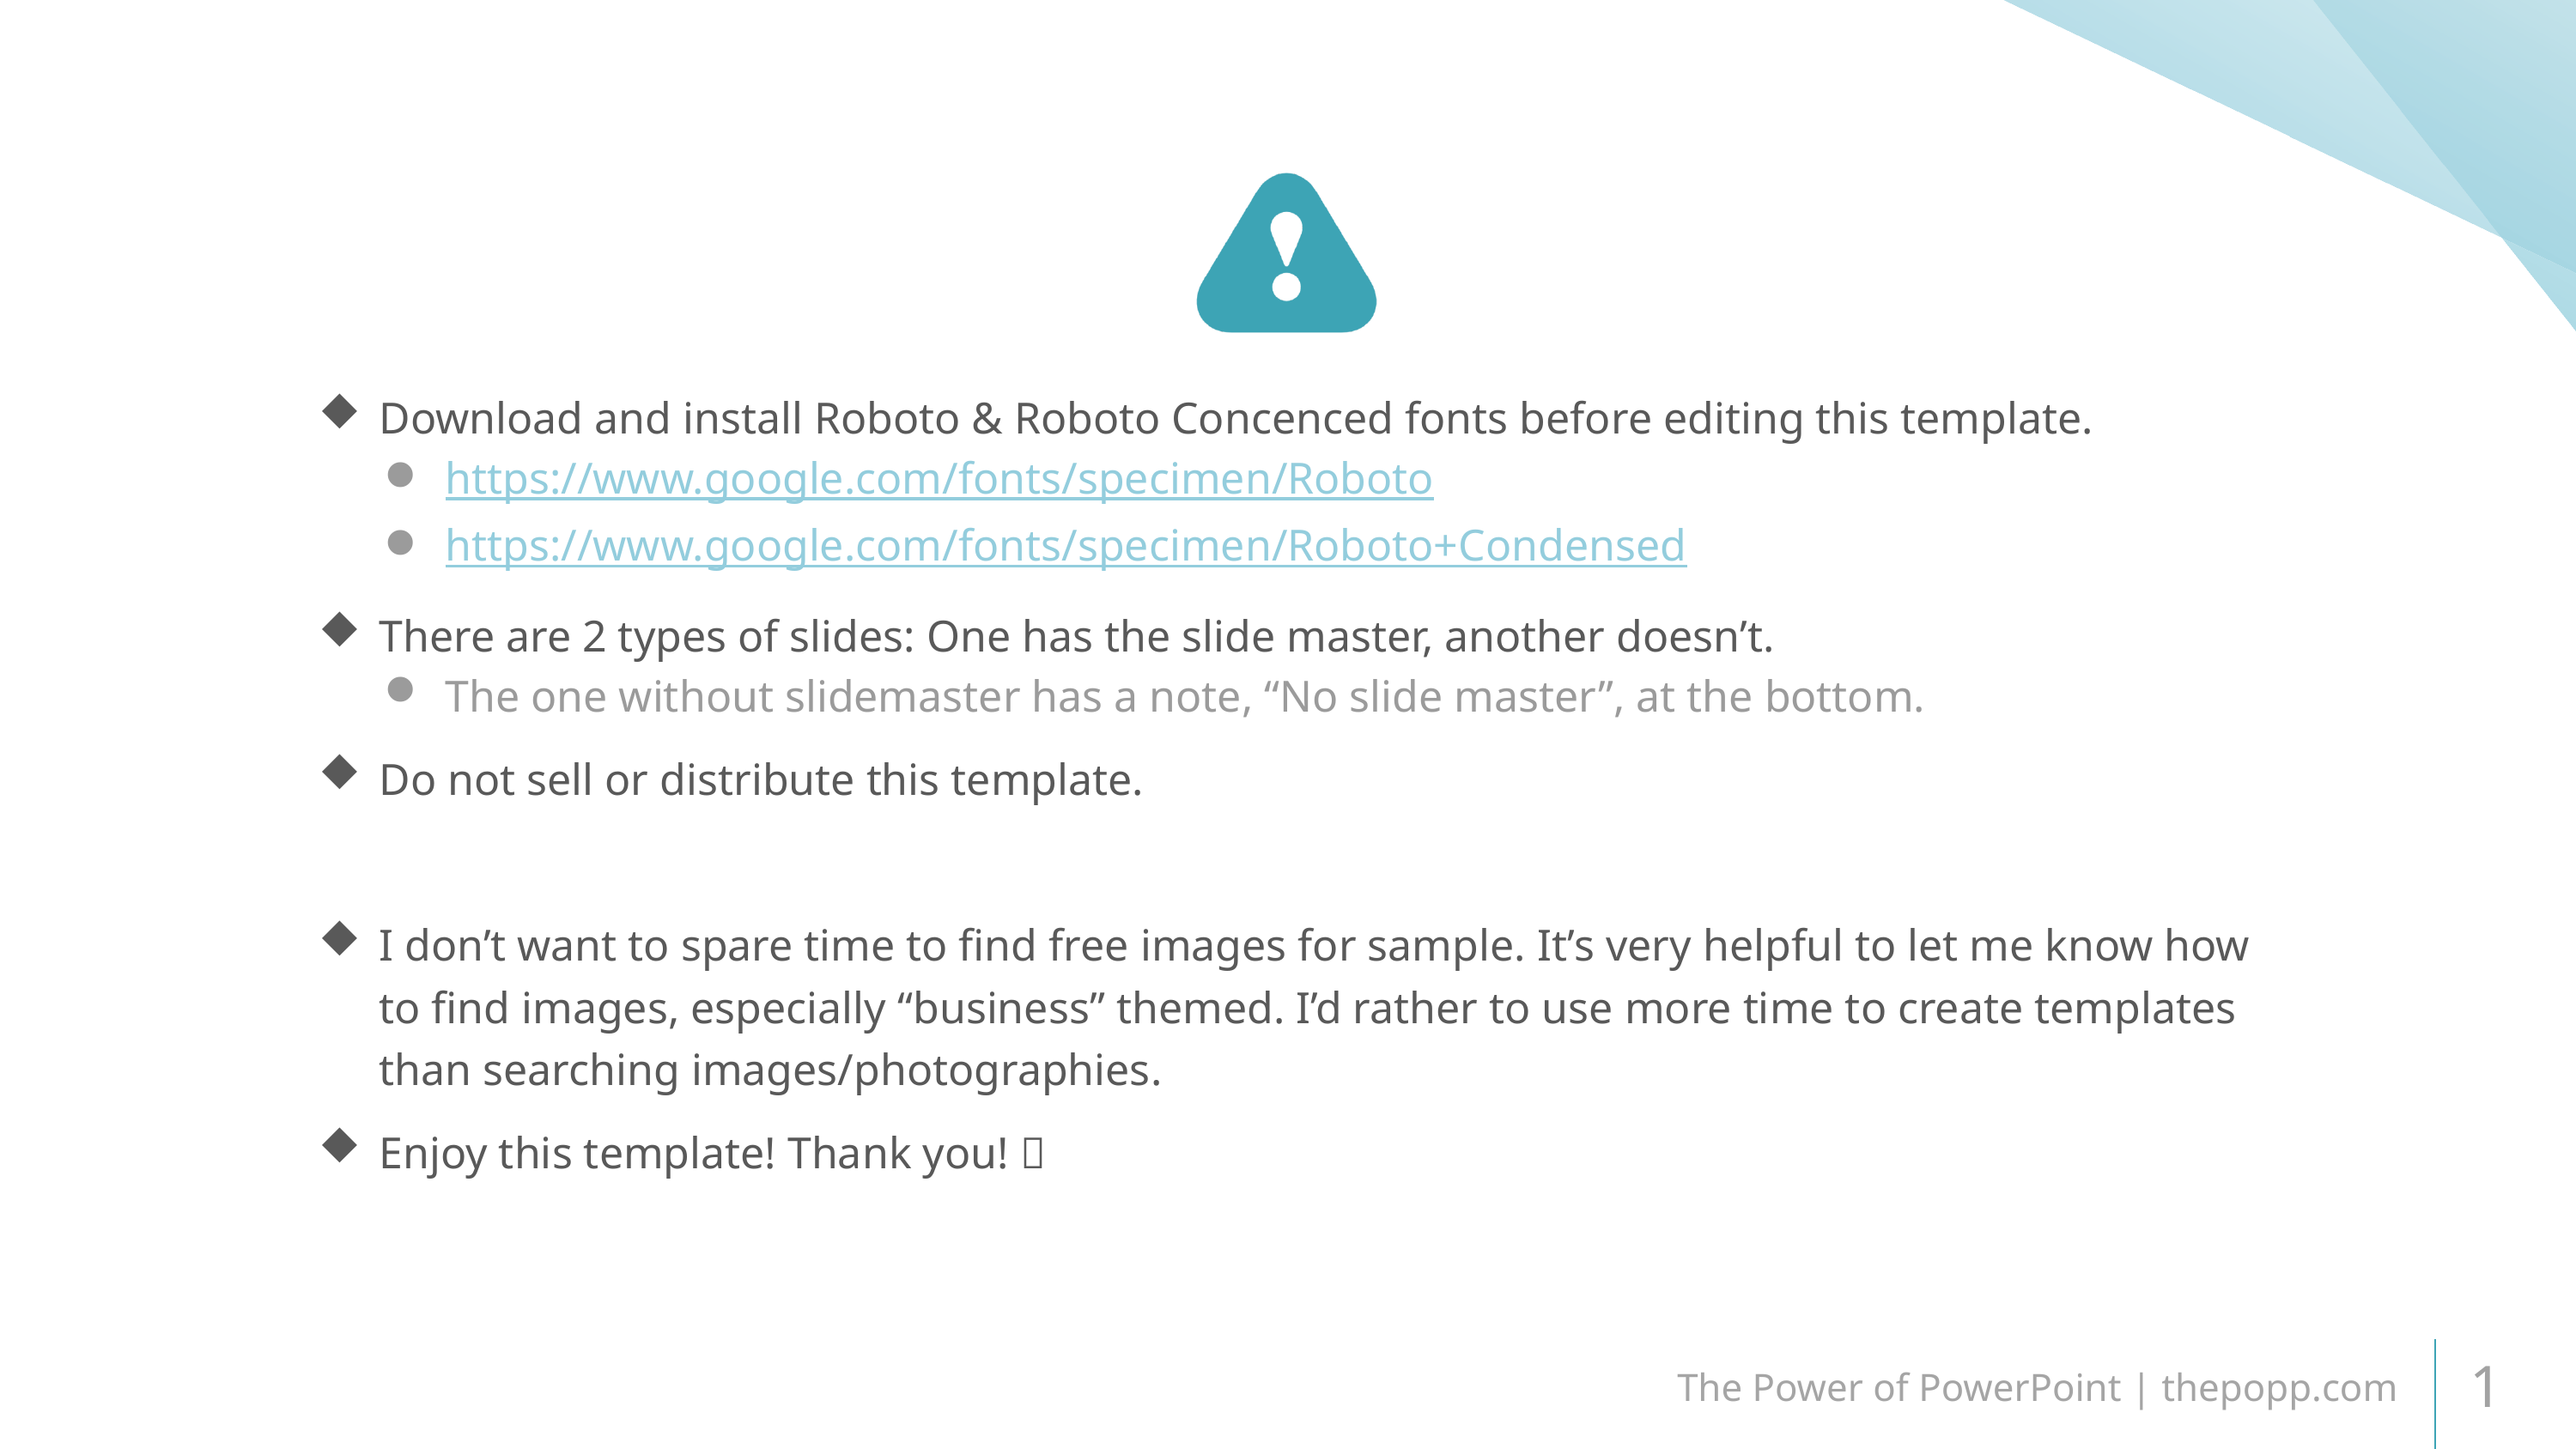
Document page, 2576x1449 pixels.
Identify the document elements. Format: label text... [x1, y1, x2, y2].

footer The Power of PowerPoint | thepopp.com [1326, 1350, 2421, 1428]
list Download and install Roboto & Roboto Concenced fonts before editing this template. https://www.google.com/fonts/specimen/Roboto https://www.google.com/fonts/specimen/Roboto+Condensed There are 2 types of slides: One has the slide master, another doesn’t. The one without slidemaster has a note, “No slide master”, at the bottom. Do not sell or distribute this template. I don’t want to spare time to find free images for sample. It’s very helpful to let me know how to find images, especially “business” themed. I’d rather to use more time to create templates than searching images/photographies. Enjoy this template! Thank you!  [295, 369, 2282, 1257]
picture [1176, 141, 1396, 361]
slide_number 1 [2446, 1350, 2575, 1428]
